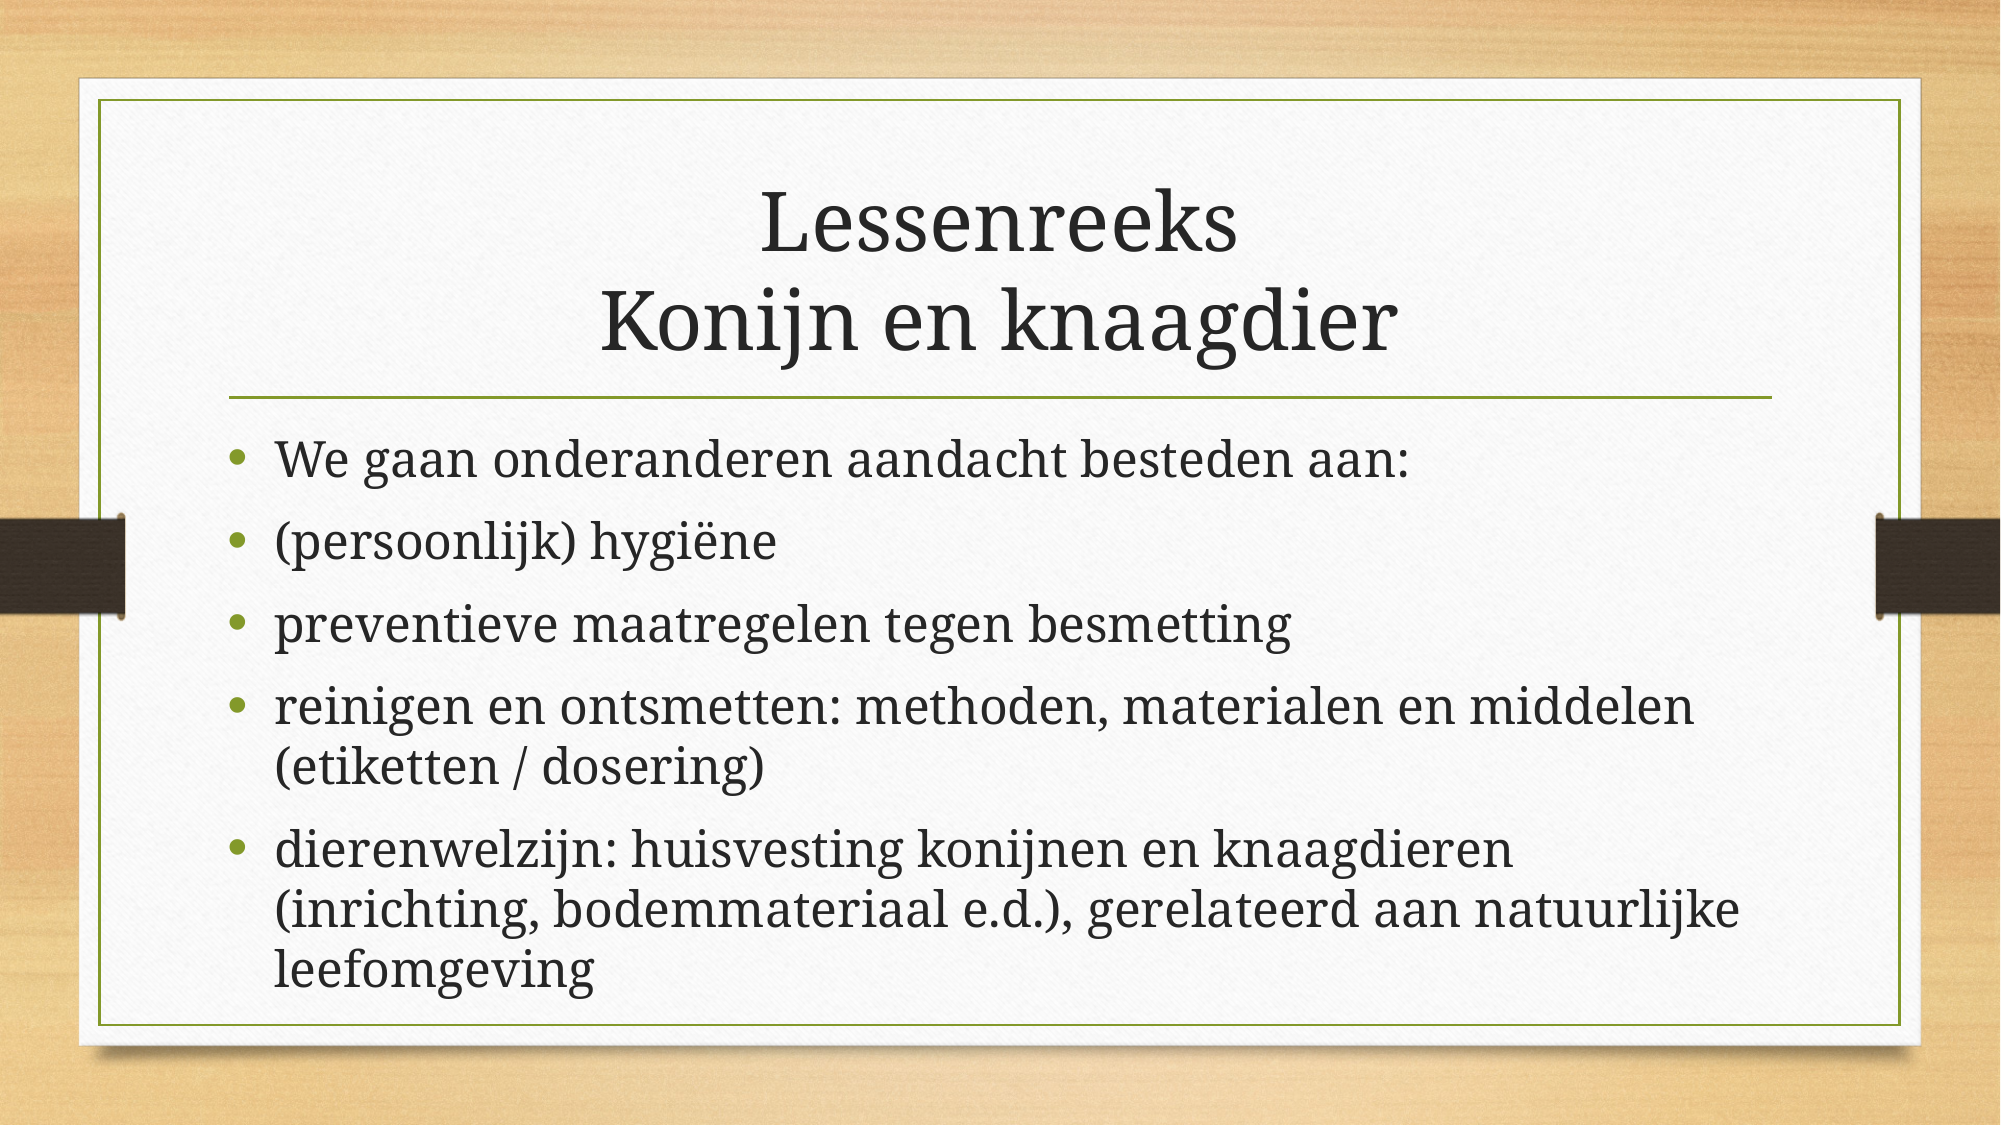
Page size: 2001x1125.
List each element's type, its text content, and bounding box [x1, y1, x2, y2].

title Lessenreeks Konijn en knaagdier [212, 161, 1788, 375]
list We gaan onderanderen aandacht besteden aan: (persoonlijk) hygiëne preventieve maatregelen tegen besmetting reinigen en ontsmetten: methoden, materialen en middelen (etiketten / dosering) dierenwelzijn: huisvesting konijnen en knaagdieren (inrichting, bodemmateriaal e.d.), gerelateerd aan natuurlijke leefomgeving [212, 419, 1788, 964]
picture [0, 0, 2001, 1125]
